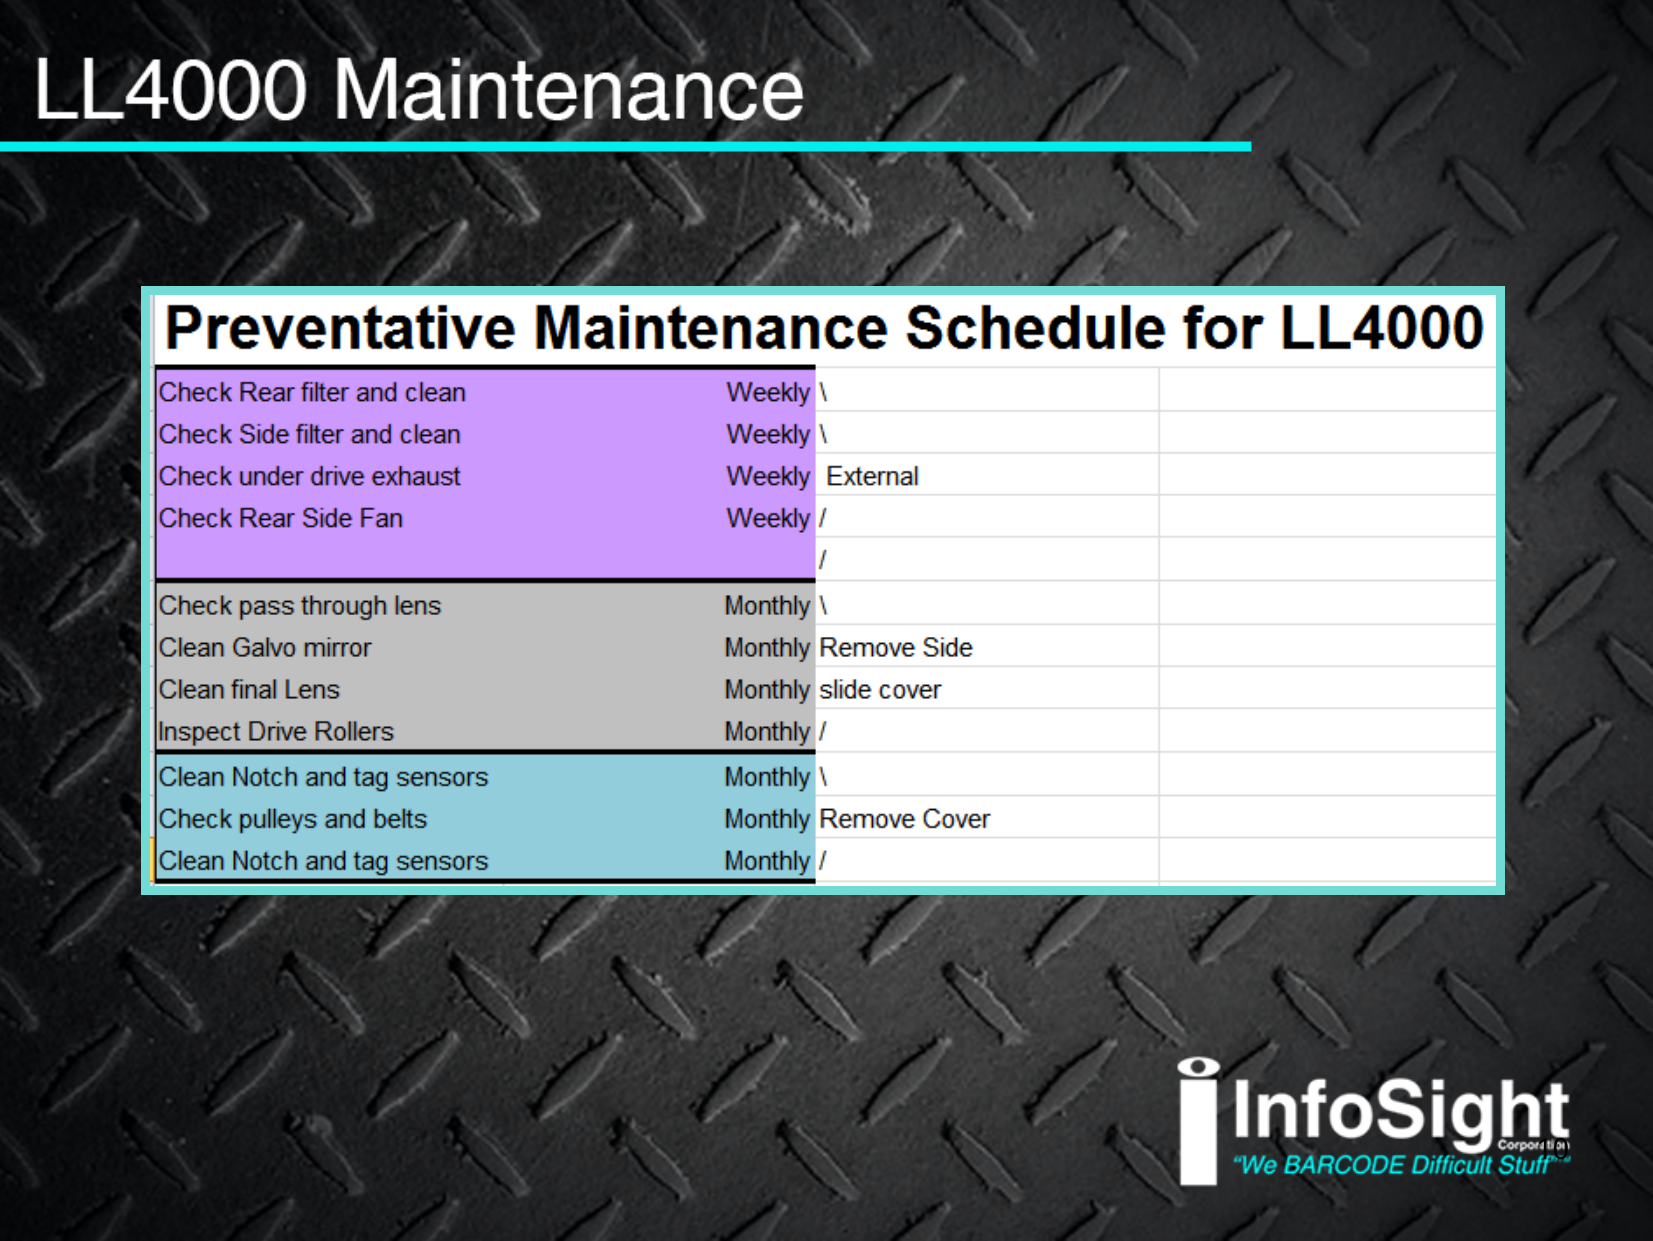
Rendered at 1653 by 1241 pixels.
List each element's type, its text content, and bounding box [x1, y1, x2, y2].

picture [0, 0, 1653, 1241]
slide_number 10 [1185, 1130, 1570, 1215]
